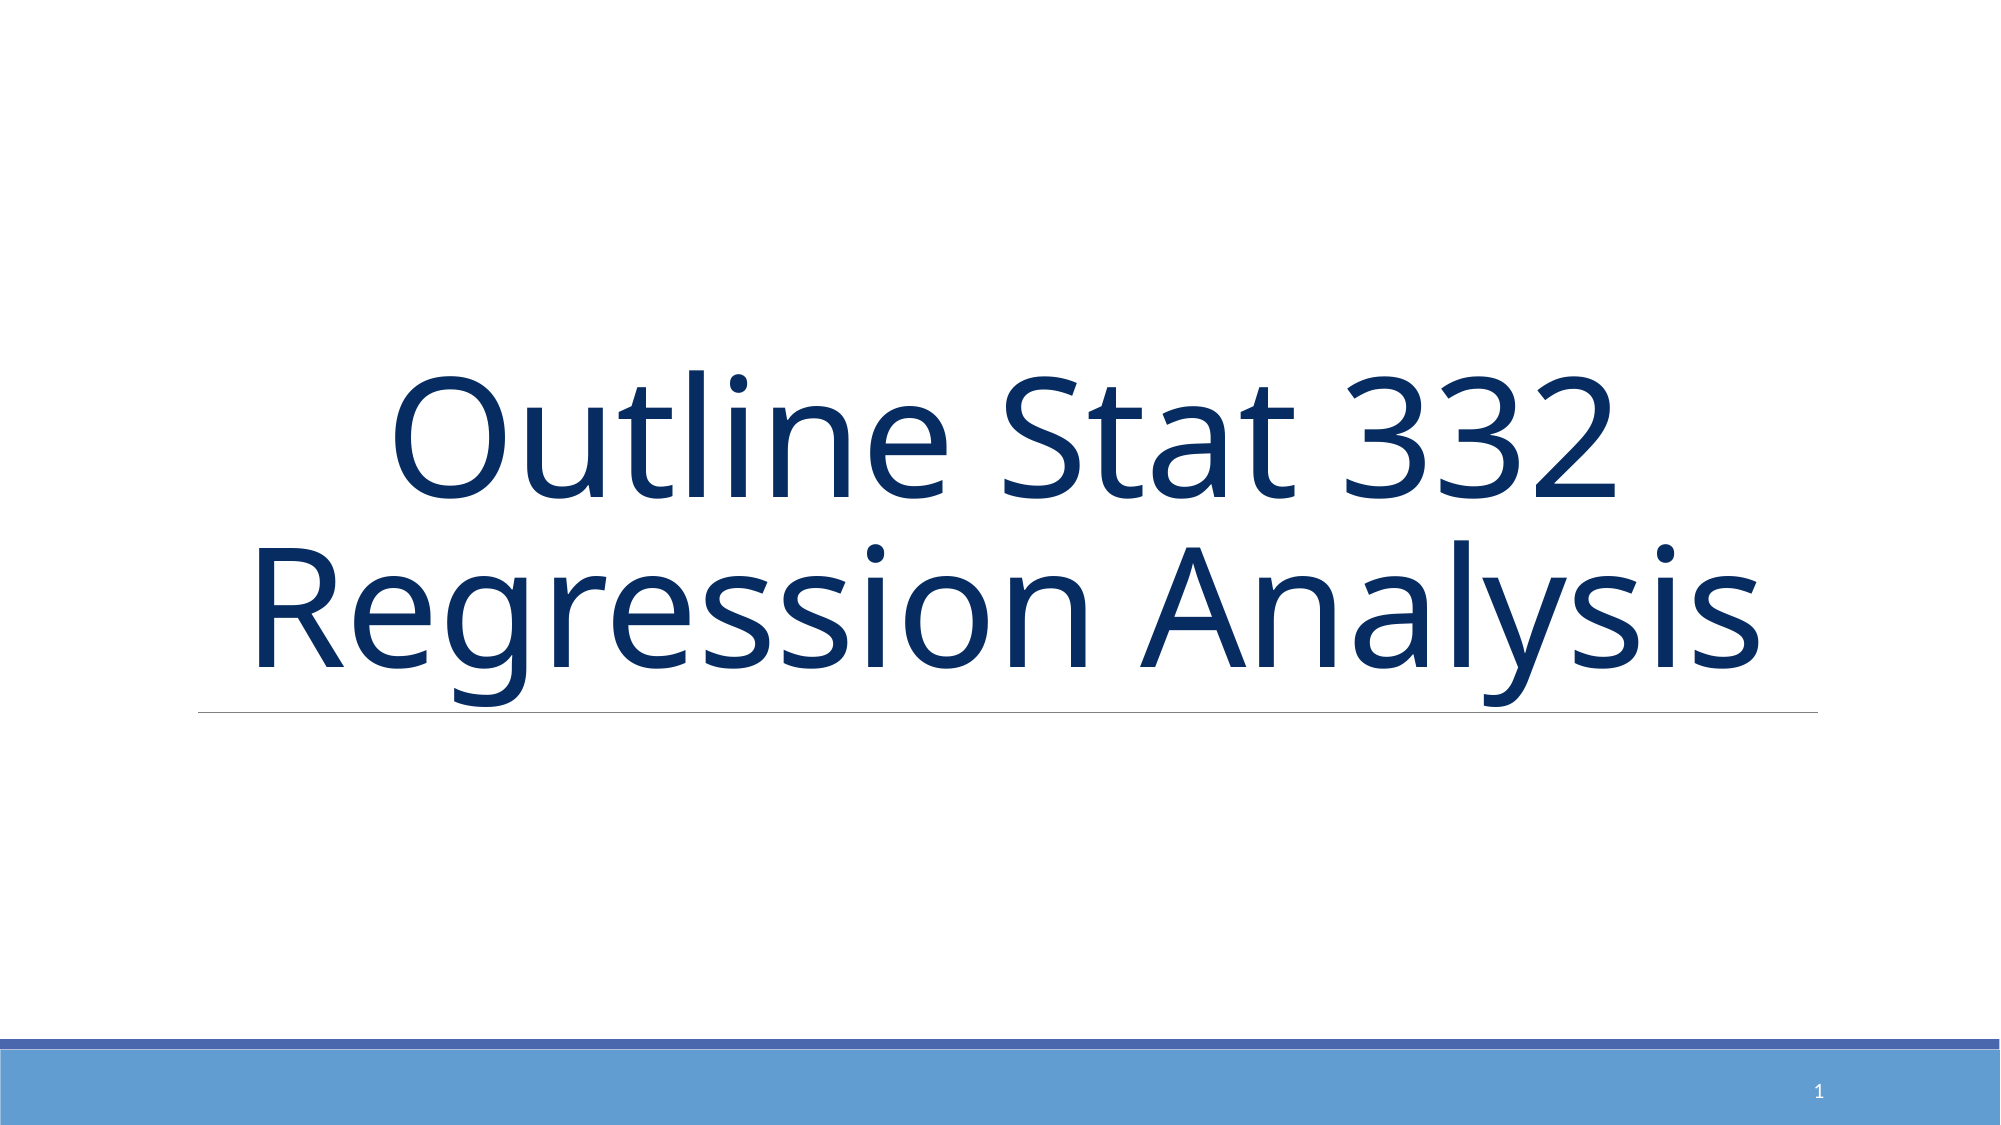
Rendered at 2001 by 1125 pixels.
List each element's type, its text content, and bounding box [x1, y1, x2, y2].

slide_number 1 [1624, 1059, 1840, 1120]
title Outline Stat 332 Regression Analysis [180, 124, 1830, 710]
